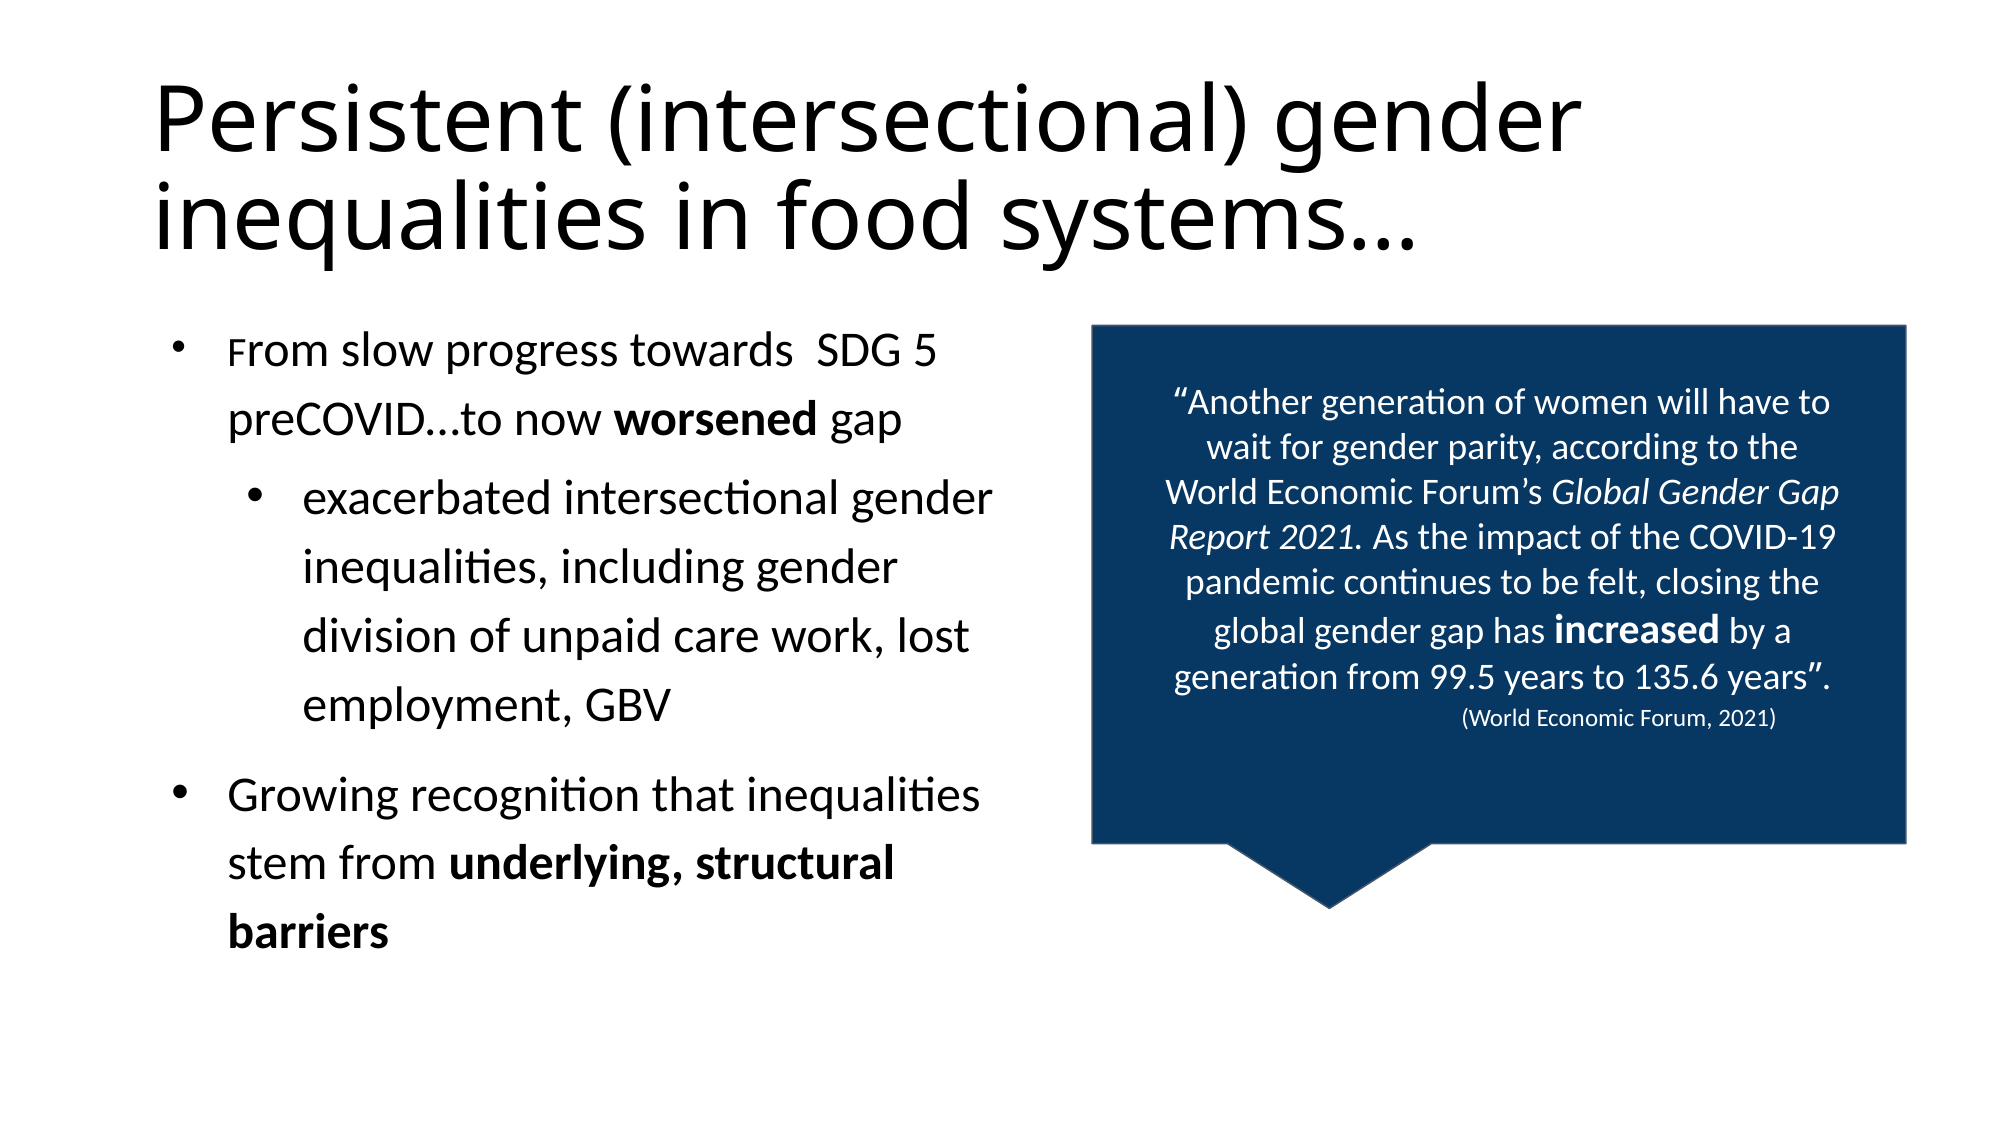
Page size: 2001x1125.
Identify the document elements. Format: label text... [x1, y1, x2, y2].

text_box [1092, 325, 1906, 909]
title Persistent (intersectional) gender inequalities in food systems… [137, 62, 1863, 280]
list From slow progress towards SDG 5 preCOVID…to now worsened gap exacerbated intersectional gender inequalities, including gender division of unpaid care work, lost employment, GBV Growing recognition that inequalities stem from underlying, structural barriers [137, 299, 1039, 1014]
text_box “Another generation of women will have to wait for gender parity, according to the World Economic Forum’s Global Gender Gap Report 2021. As the impact of the COVID-19 pandemic continues to be felt, closing the global gender gap has increased by a generation from 99.5 years to 135.6 years”. (World Economic Forum, 2021) [1146, 369, 1859, 740]
